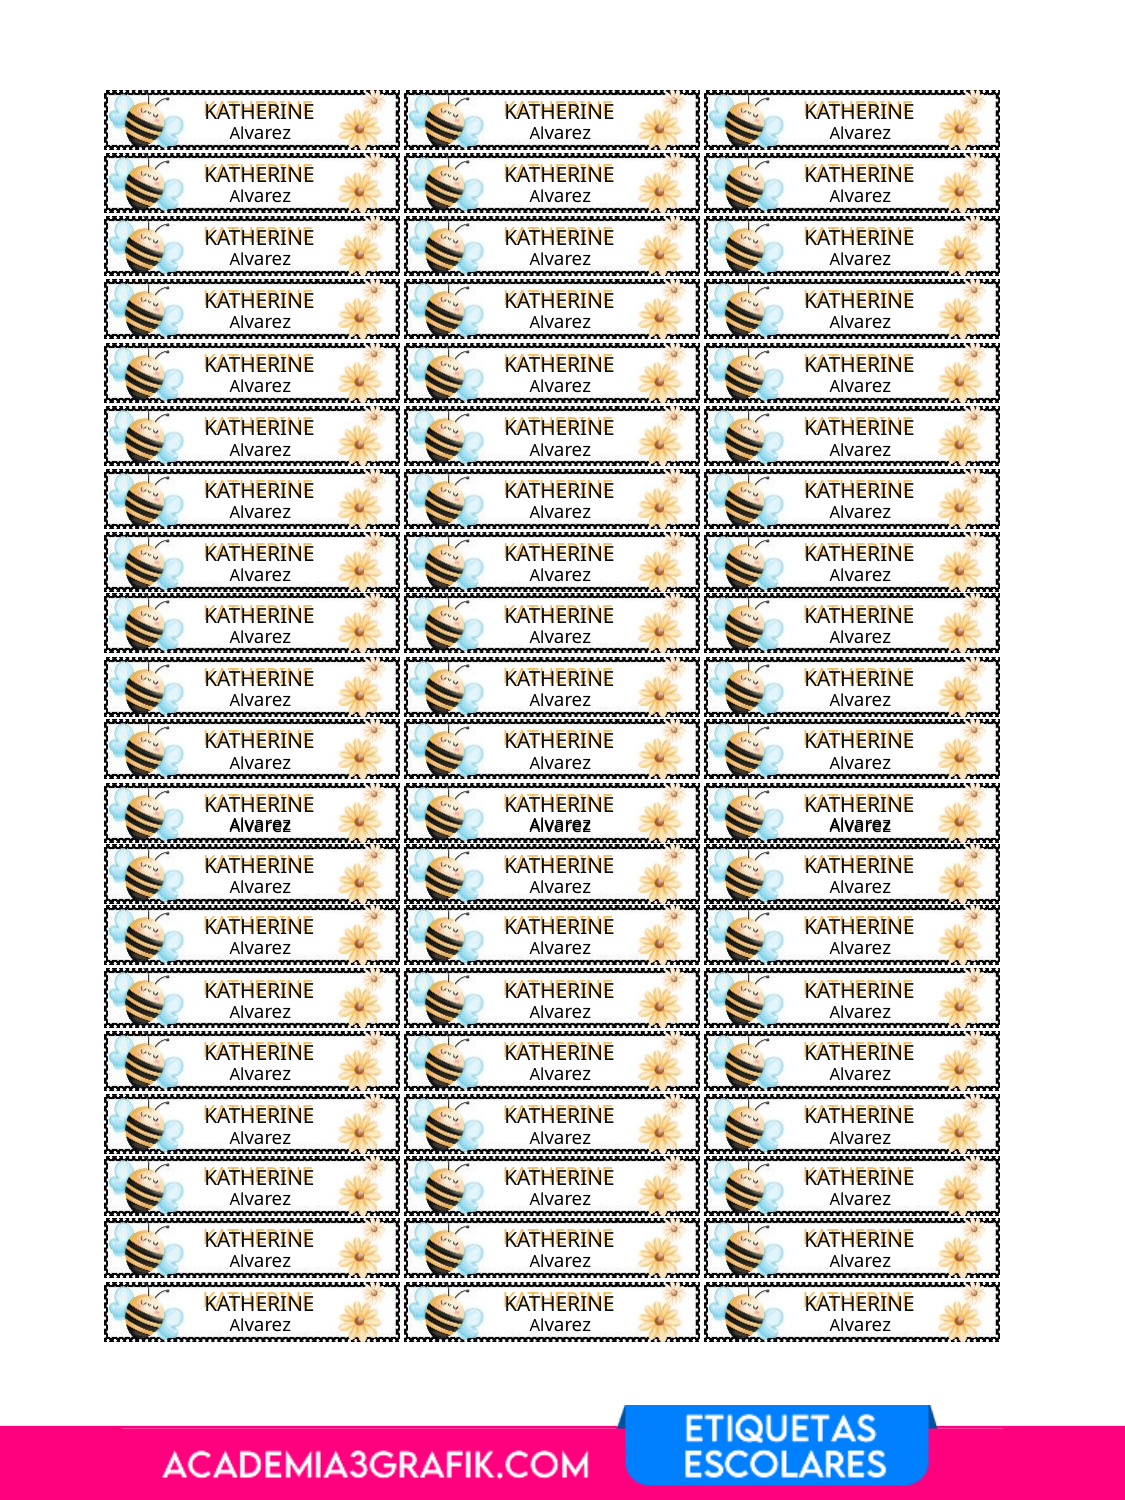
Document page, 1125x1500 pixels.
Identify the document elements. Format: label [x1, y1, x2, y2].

picture [704, 343, 1000, 403]
picture [404, 783, 700, 843]
picture [704, 532, 1000, 592]
picture [104, 153, 400, 213]
picture [104, 90, 400, 150]
picture [104, 1282, 400, 1342]
picture [404, 968, 700, 1029]
picture [104, 406, 400, 466]
picture [404, 1282, 700, 1342]
picture [104, 279, 400, 339]
picture [704, 216, 1000, 276]
picture [104, 532, 400, 592]
picture [404, 216, 700, 276]
picture [404, 844, 700, 904]
picture [104, 1094, 400, 1154]
picture [104, 657, 400, 717]
picture [704, 657, 1000, 717]
picture [704, 844, 1000, 904]
picture [122, 1405, 1003, 1500]
picture [104, 719, 400, 779]
picture [704, 905, 1000, 965]
picture [704, 406, 1000, 466]
picture [104, 1218, 400, 1278]
picture [404, 279, 700, 339]
picture [404, 90, 700, 150]
picture [404, 532, 700, 592]
picture [704, 719, 1000, 779]
picture [704, 1156, 1000, 1216]
picture [104, 783, 400, 843]
picture [704, 593, 1000, 654]
picture [104, 216, 400, 276]
picture [404, 469, 700, 529]
picture [404, 1094, 700, 1154]
picture [404, 1031, 700, 1091]
picture [404, 719, 700, 779]
picture [404, 153, 700, 213]
picture [404, 406, 700, 466]
picture [104, 968, 400, 1029]
picture [104, 1156, 400, 1216]
picture [704, 279, 1000, 339]
picture [404, 343, 700, 403]
picture [704, 1094, 1000, 1154]
picture [404, 657, 700, 717]
picture [404, 1156, 700, 1216]
picture [404, 1218, 700, 1278]
picture [704, 783, 1000, 843]
picture [104, 844, 400, 904]
picture [104, 1031, 400, 1091]
picture [404, 593, 700, 654]
picture [704, 153, 1000, 213]
picture [704, 1218, 1000, 1278]
picture [404, 905, 700, 965]
picture [704, 1031, 1000, 1091]
picture [704, 1282, 1000, 1342]
picture [104, 343, 400, 403]
picture [104, 469, 400, 529]
picture [104, 905, 400, 965]
picture [704, 968, 1000, 1029]
picture [704, 469, 1000, 529]
picture [104, 593, 400, 654]
picture [704, 90, 1000, 150]
